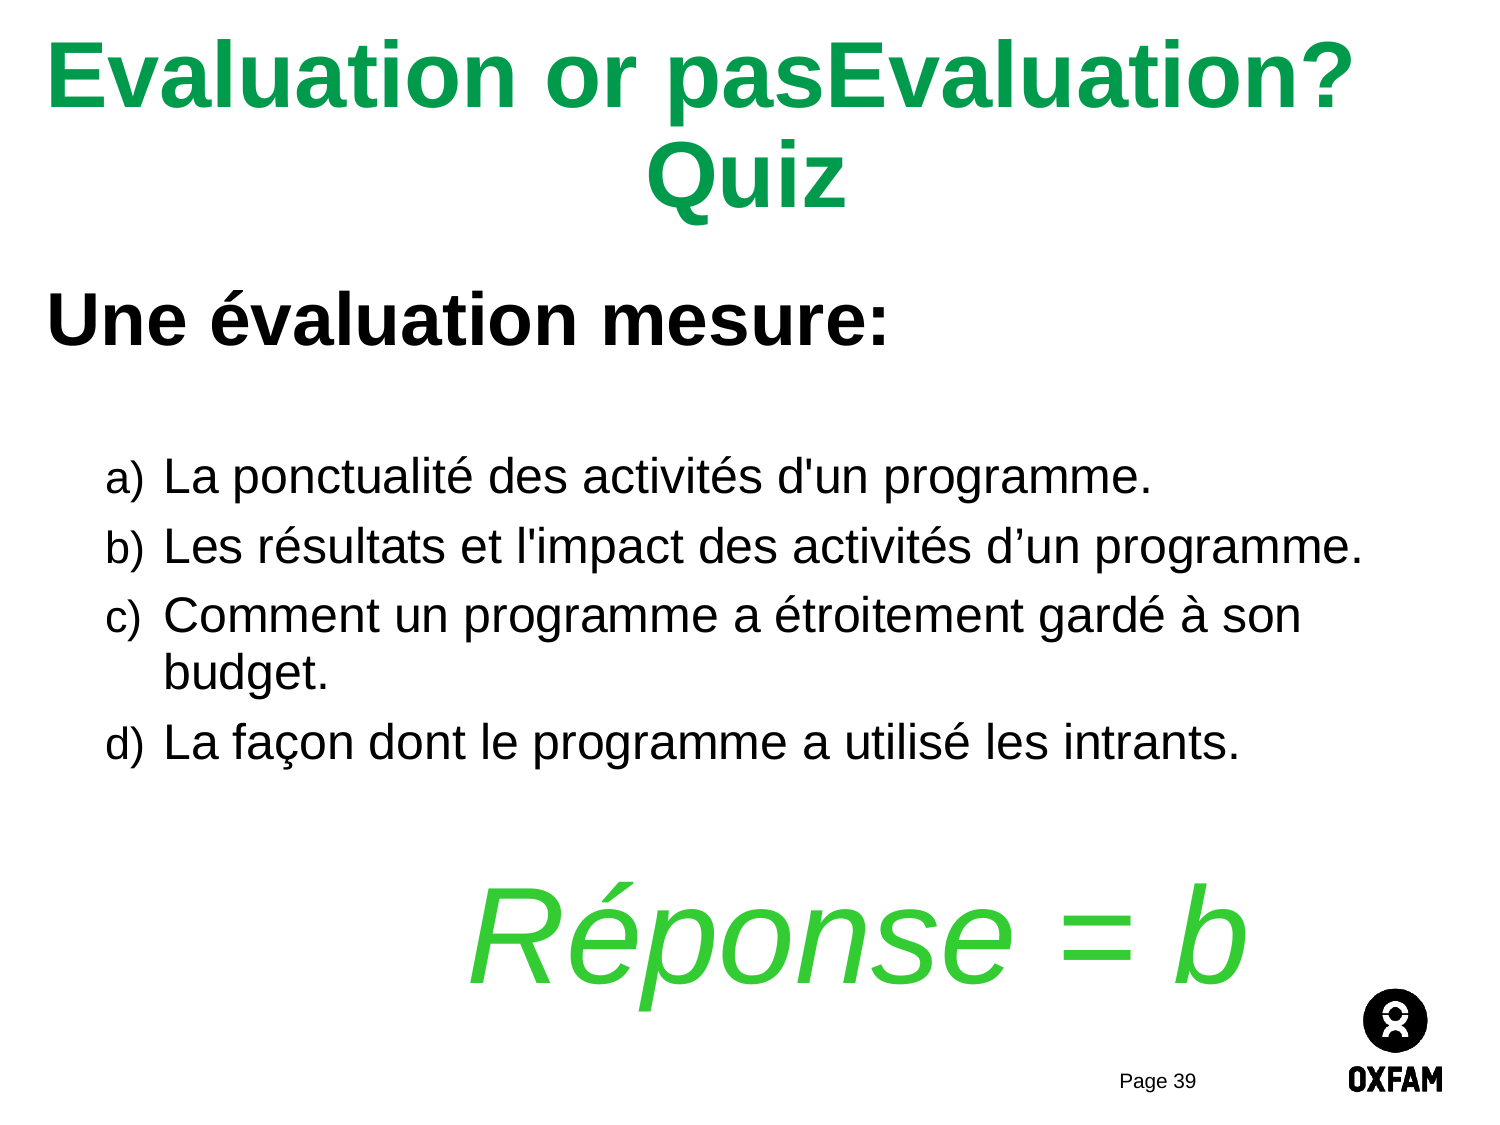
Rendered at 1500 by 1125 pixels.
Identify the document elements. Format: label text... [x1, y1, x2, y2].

slide_number Page 39 [1119, 1067, 1321, 1095]
title Evaluation or pasEvaluation? Quiz [44, 26, 1449, 133]
picture [1345, 985, 1445, 1095]
list Une évaluation mesure: La ponctualité des activités d'un programme. Les résultats et l'impact des activités d’un programme. Comment un programme a étroitement gardé à son budget. La façon dont le programme a utilisé les intrants. [46, 276, 1454, 980]
text_box Réponse = b [452, 838, 1387, 1019]
